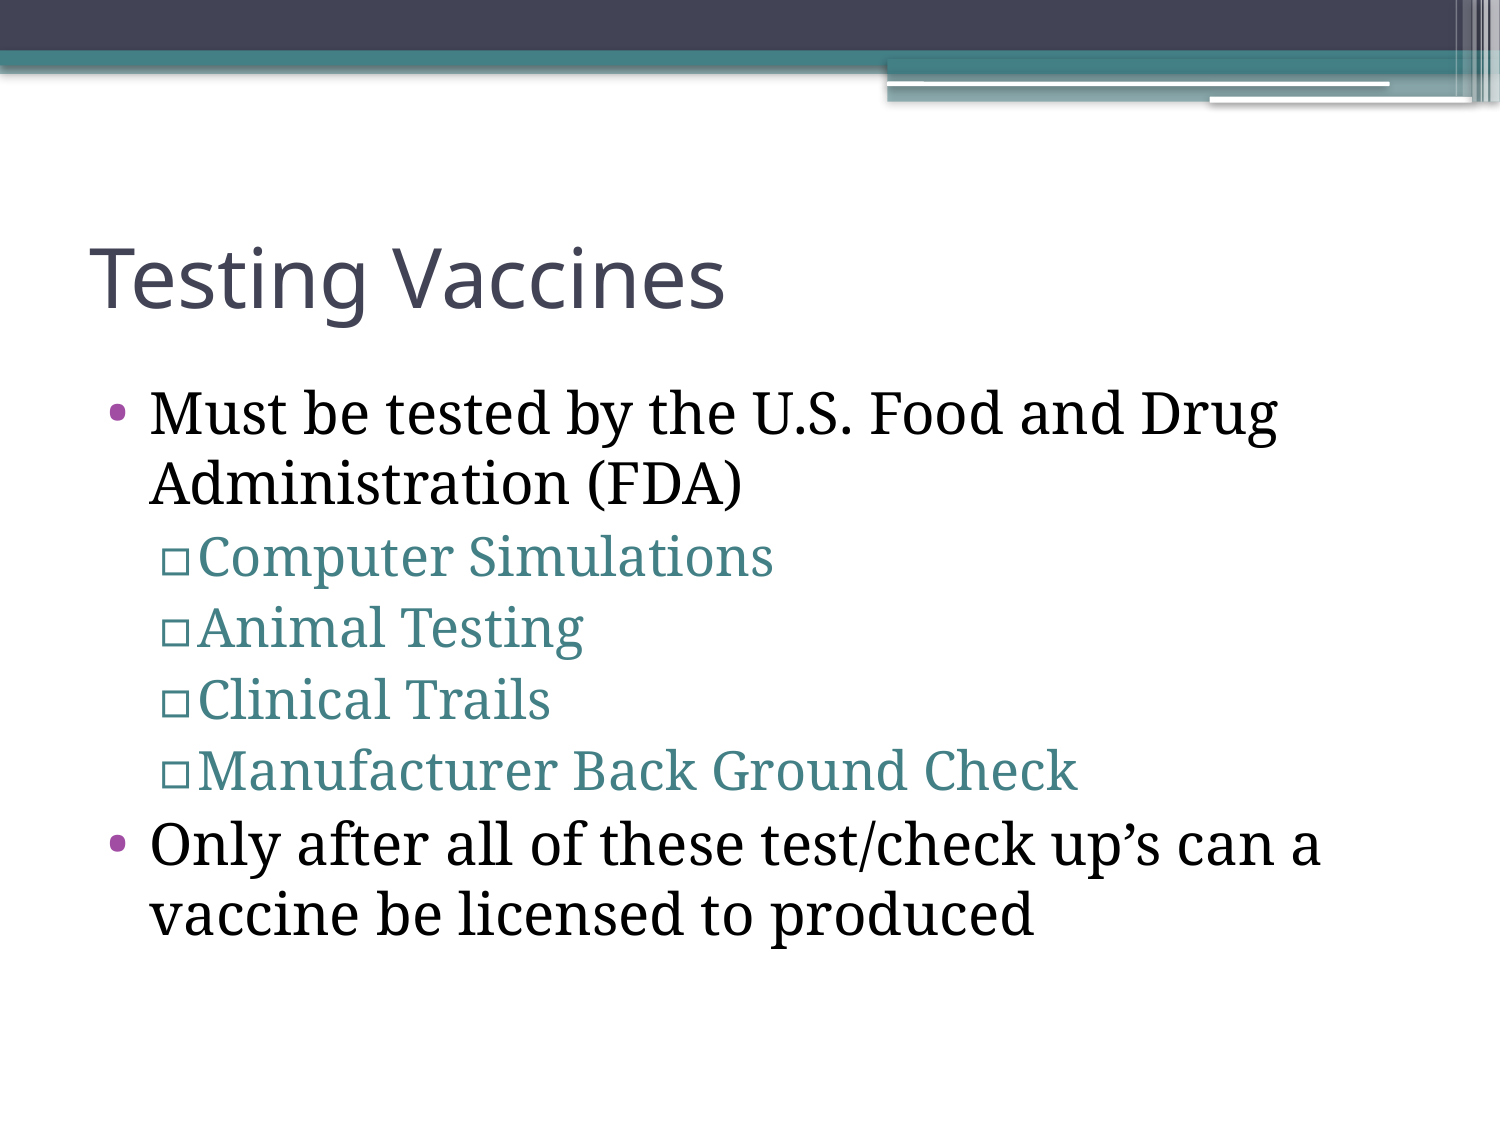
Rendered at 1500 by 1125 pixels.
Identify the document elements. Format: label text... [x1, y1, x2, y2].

list Must be tested by the U.S. Food and Drug Administration (FDA) Computer Simulations Animal Testing Clinical Trails Manufacturer Back Ground Check Only after all of these test/check up’s can a vaccine be licensed to produced [75, 368, 1425, 1079]
title Testing Vaccines [75, 187, 1425, 363]
